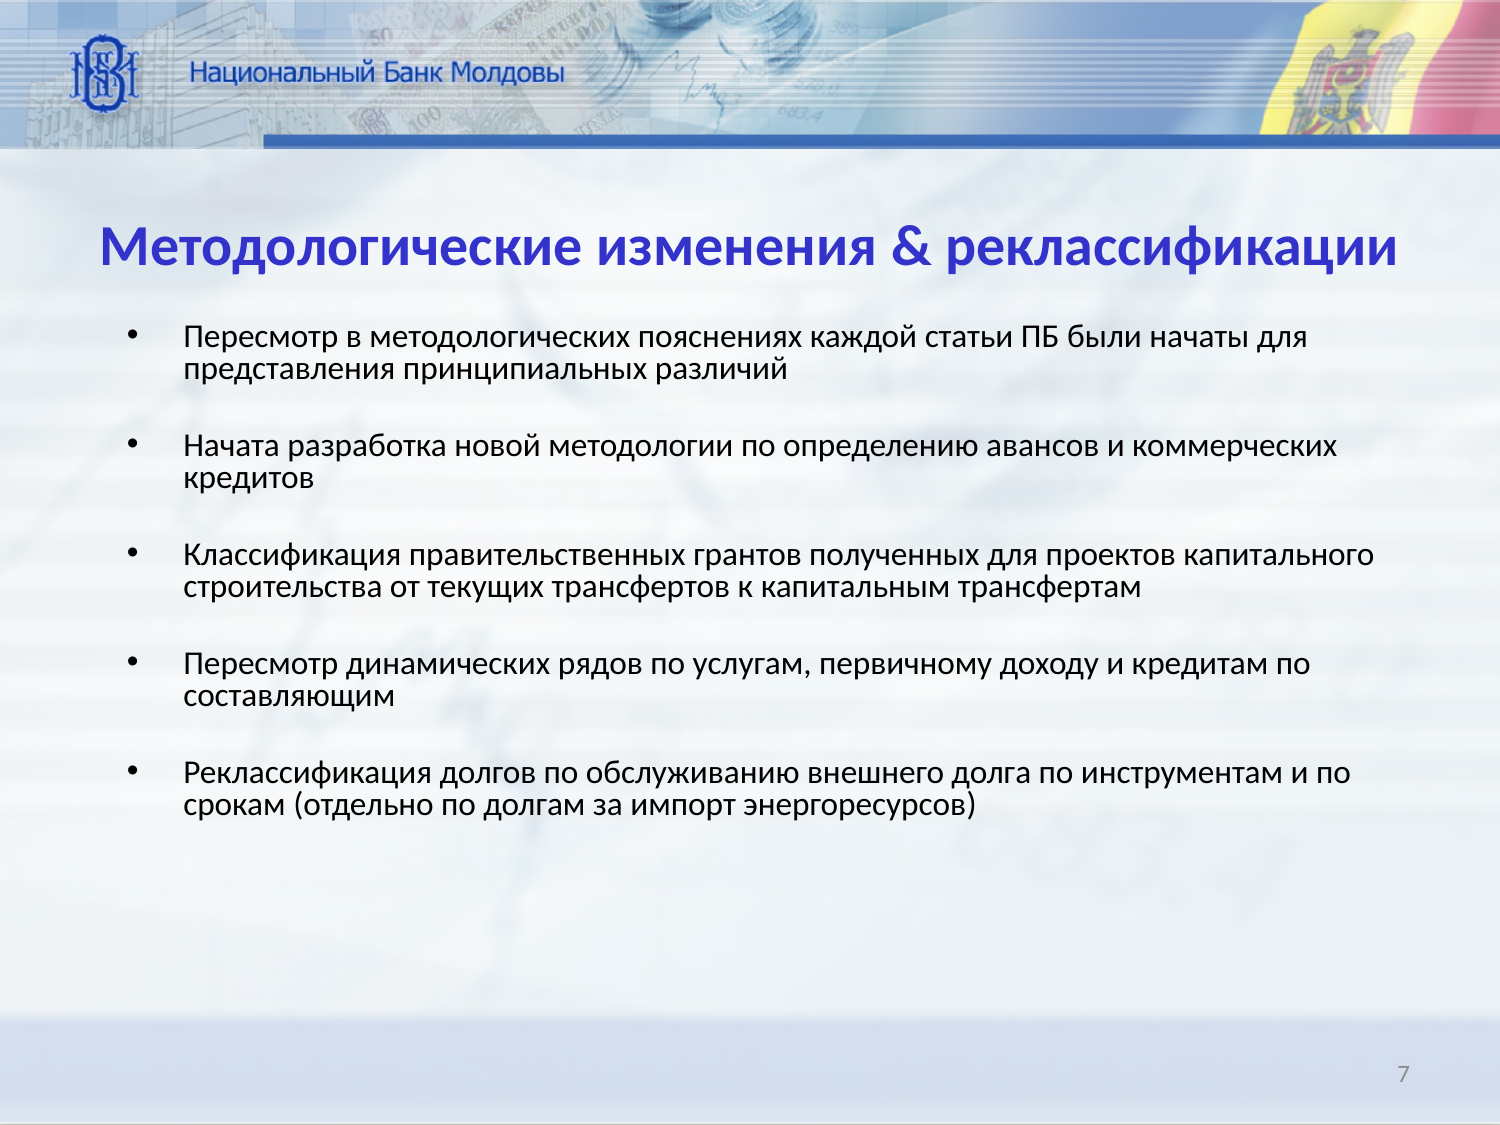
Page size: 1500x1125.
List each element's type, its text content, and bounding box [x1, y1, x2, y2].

picture [0, 0, 1500, 149]
slide_number 7 [1074, 1042, 1425, 1103]
text_box Пересмотр в методологических пояснениях каждой статьи ПБ были начаты для представления принципиальных различий Начата разработка новой методологии по определению авансов и коммерческих кредитов Классификация правительственных грантов полученных для проектов капитального строительства от текущих трансфертов к капитальным трансфертам Пересмотр динамических рядов по услугам, первичному доходу и кредитам по составляющим Реклассификация долгов по обслуживанию внешнего долга по инструментам и по срокам (отдельно по долгам за импорт энергоресурсов) [112, 314, 1412, 1012]
title Методологические изменения & реклассификации [41, 173, 1471, 311]
